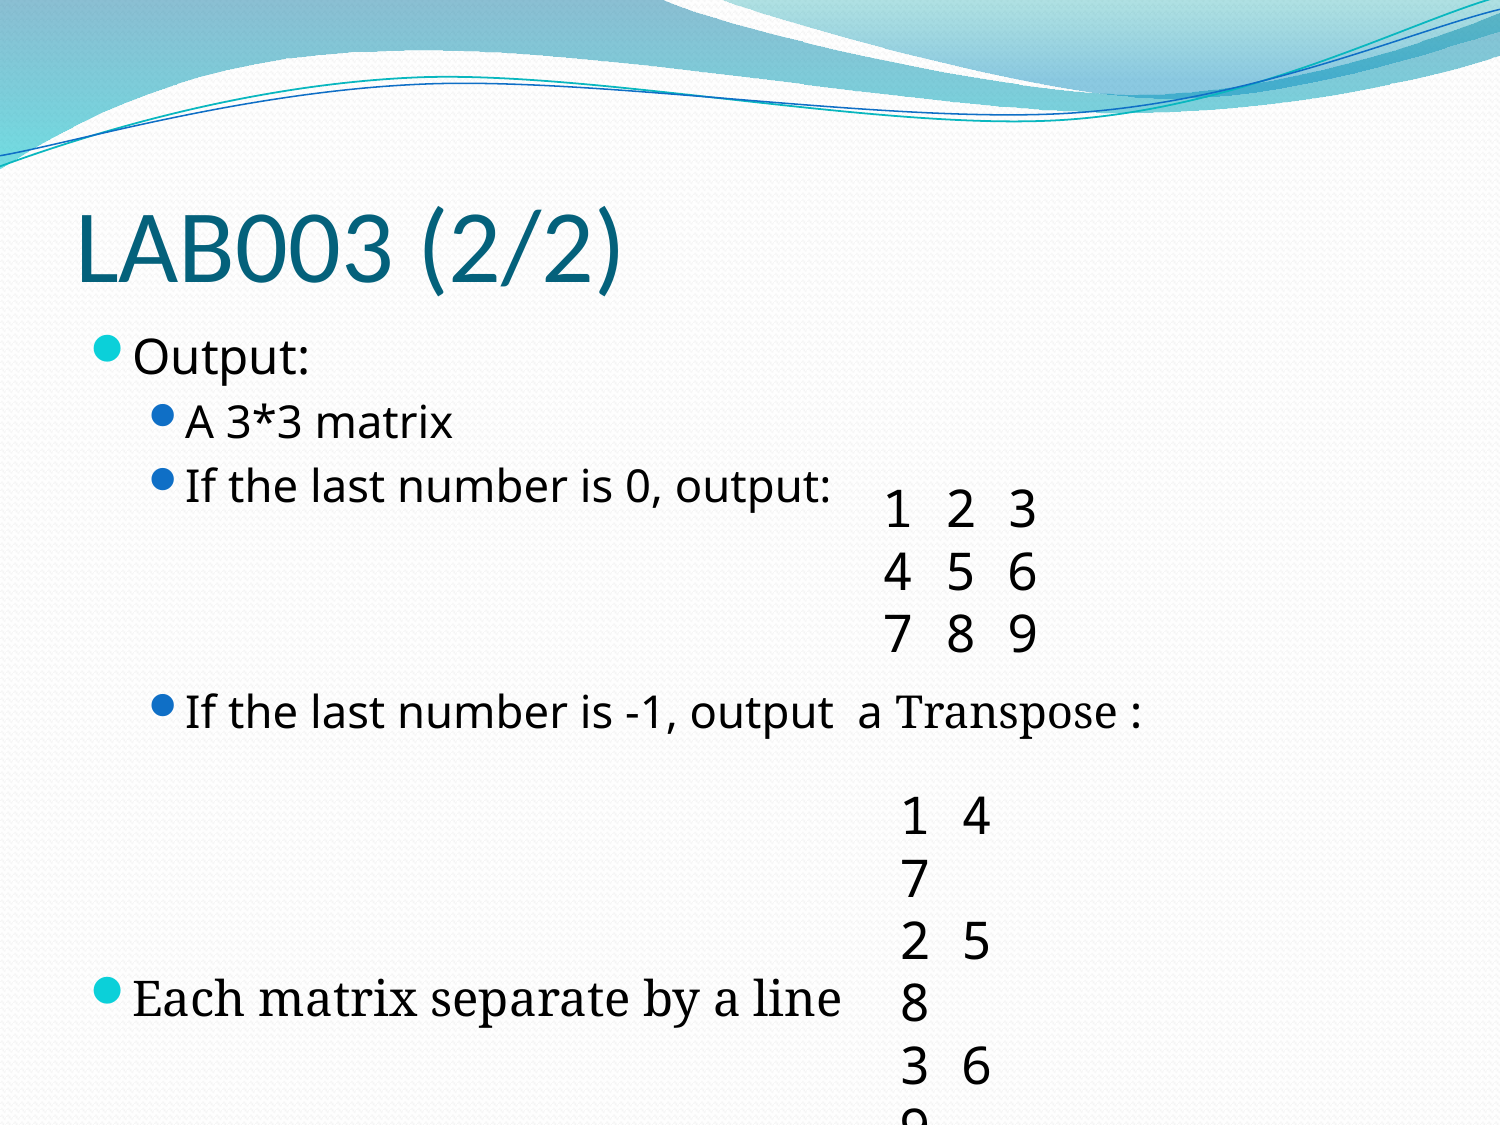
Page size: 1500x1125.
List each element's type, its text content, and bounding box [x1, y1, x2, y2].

title LAB003 (2/2) [75, 115, 1425, 303]
text_box 1 2 3 4 5 6 7 8 9 [868, 467, 1164, 671]
text_box 1 4 7 2 5 8 3 6 9 [884, 775, 1069, 1125]
list Output: A 3*3 matrix If the last number is 0, output: If the last number is -1, output a Transpose : Each matrix separate by a line [75, 317, 1425, 1038]
